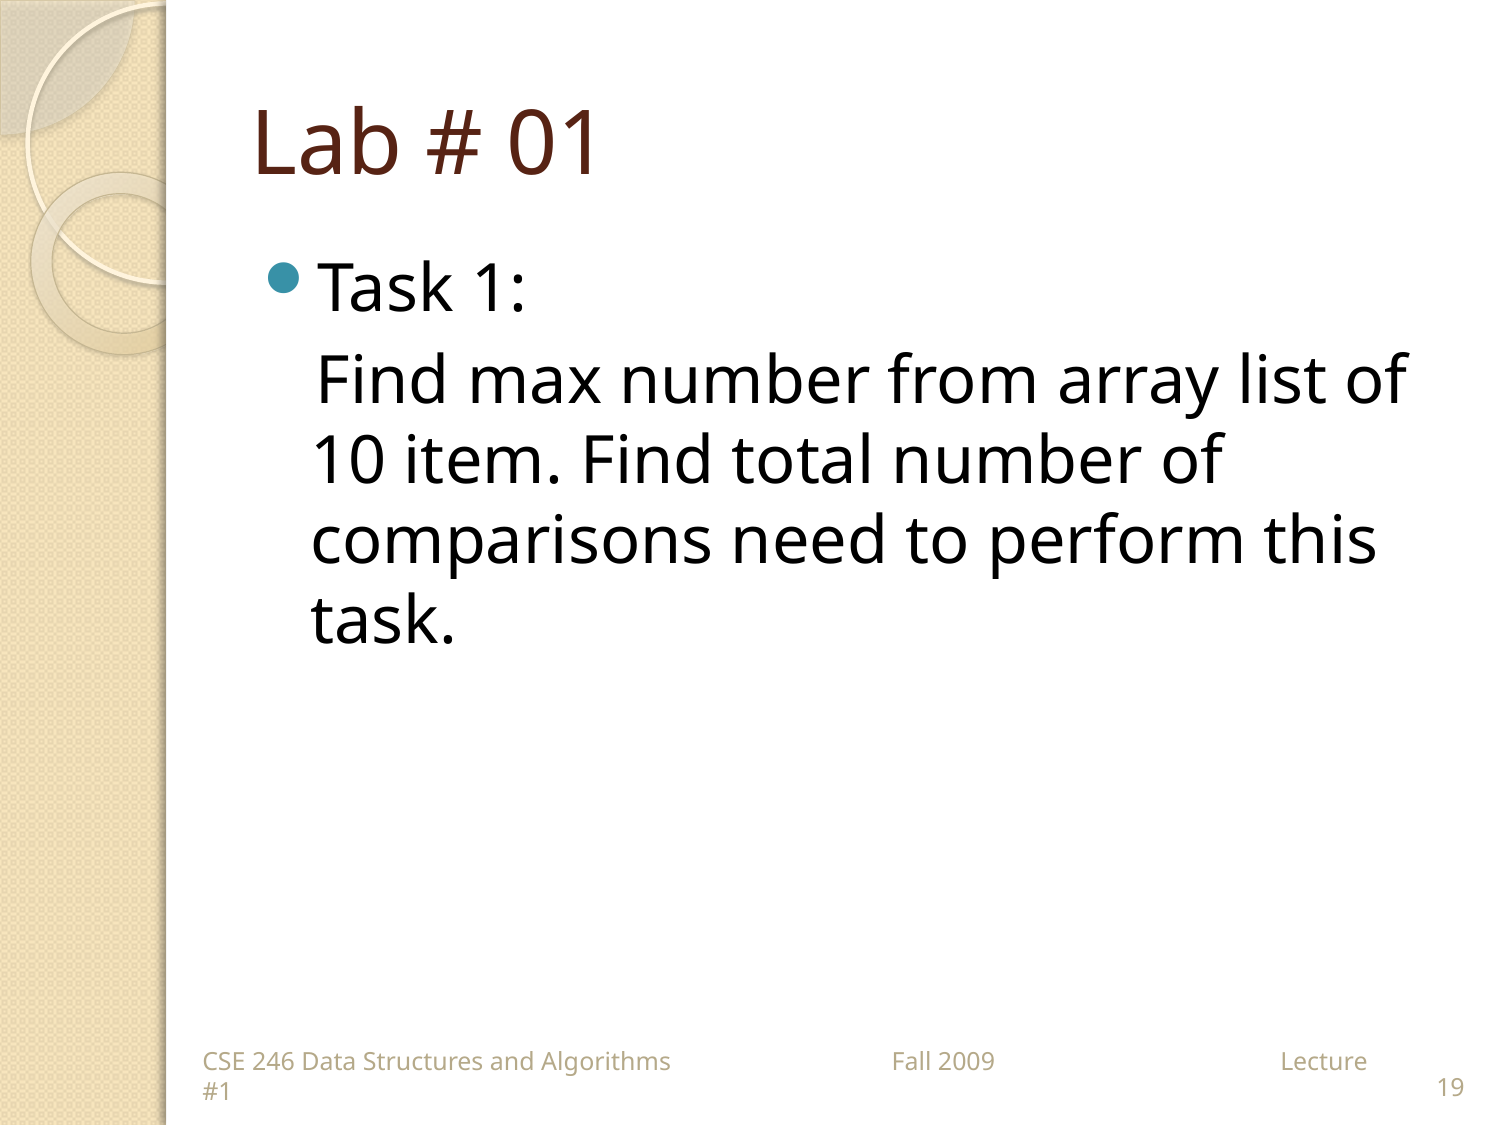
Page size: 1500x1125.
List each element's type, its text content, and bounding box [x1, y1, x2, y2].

footer CSE 246 Data Structures and Algorithms Fall 2009 Lecture #1 [187, 1034, 1413, 1113]
title Lab # 01 [235, 45, 1466, 233]
slide_number 19 [1413, 1034, 1488, 1113]
list Task 1: Find max number from array list of 10 item. Find total number of comparisons need to perform this task. [235, 237, 1466, 1025]
